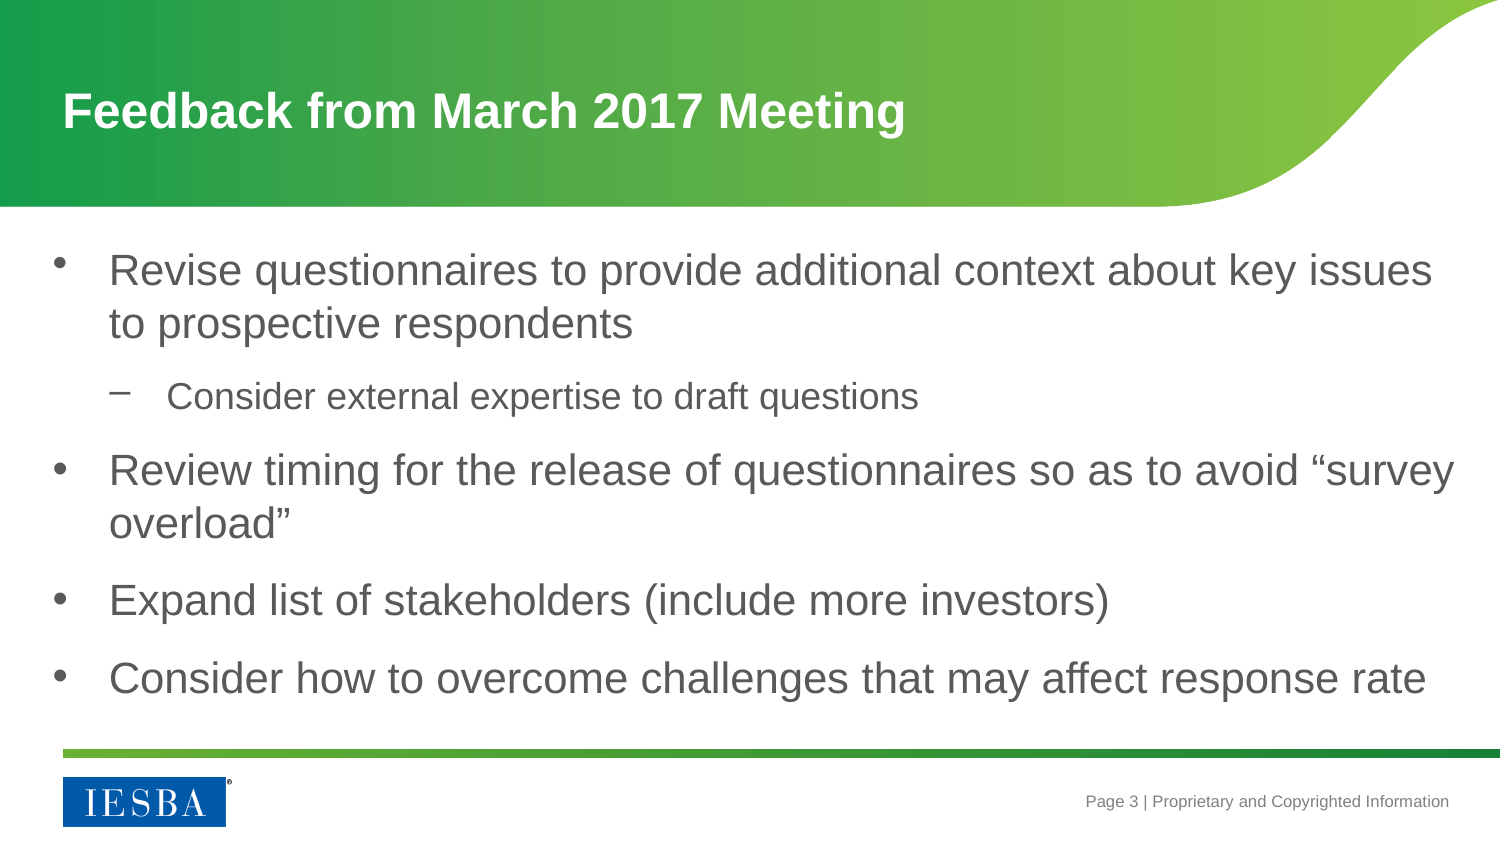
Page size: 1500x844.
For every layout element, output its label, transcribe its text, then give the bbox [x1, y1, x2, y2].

picture [0, 0, 1500, 207]
title Feedback from March 2017 Meeting [62, 75, 1300, 142]
picture [63, 777, 232, 827]
list Revise questionnaires to provide additional context about key issues to prospective respondents Consider external expertise to draft questions Review timing for the release of questionnaires so as to avoid “survey overload” Expand list of stakeholders (include more investors) Consider how to overcome challenges that may affect response rate [37, 234, 1475, 737]
